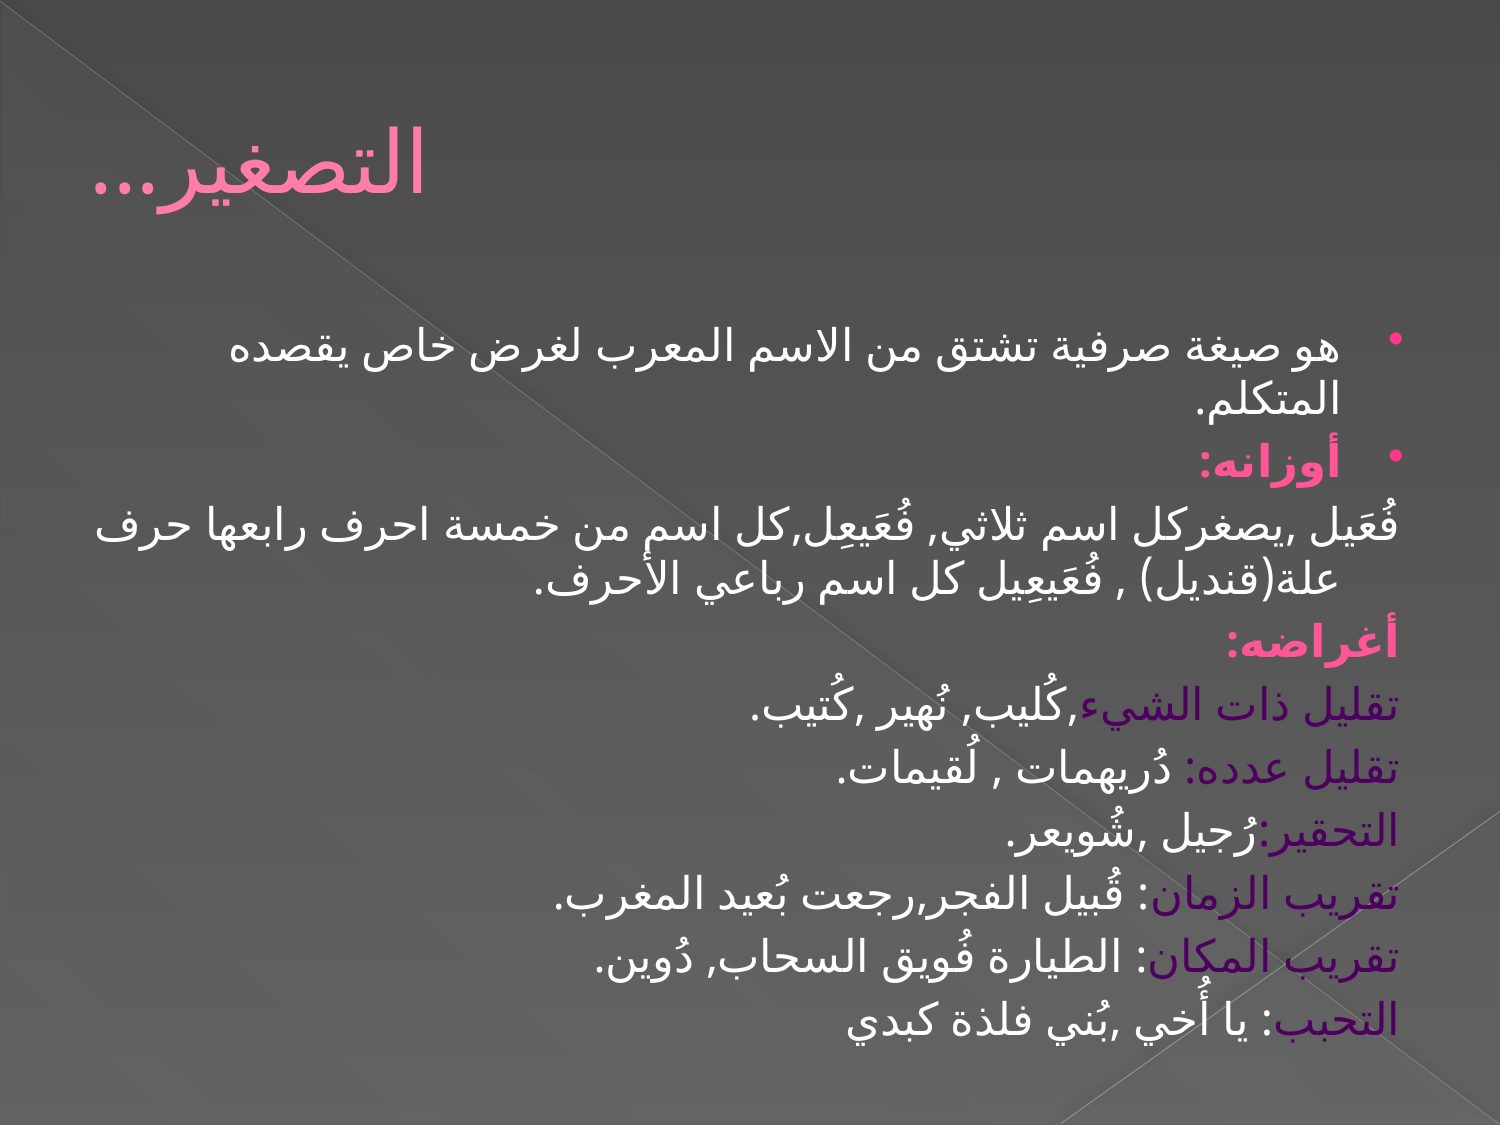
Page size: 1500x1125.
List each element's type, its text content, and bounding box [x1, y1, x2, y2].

title التصغير... [75, 43, 1425, 274]
list هو صيغة صرفية تشتق من الاسم المعرب لغرض خاص يقصده المتكلم. أوزانه: فُعَيل ,يصغركل اسم ثلاثي, فُعَيعِل,كل اسم من خمسة احرف رابعها حرف علة(قنديل) , فُعَيعِيل كل اسم رباعي الأحرف. أغراضه: تقليل ذات الشيء,كُليب, نُهير ,كُتيب. تقليل عدده: دُريهمات , لُقيمات. التحقير:رُجيل ,شُويعر. تقريب الزمان: قُبيل الفجر,رجعت بُعيد المغرب. تقريب المكان: الطيارة فُويق السحاب, دُوين. التحبب: يا أُخي ,بُني فلذة كبدي [75, 308, 1425, 1059]
